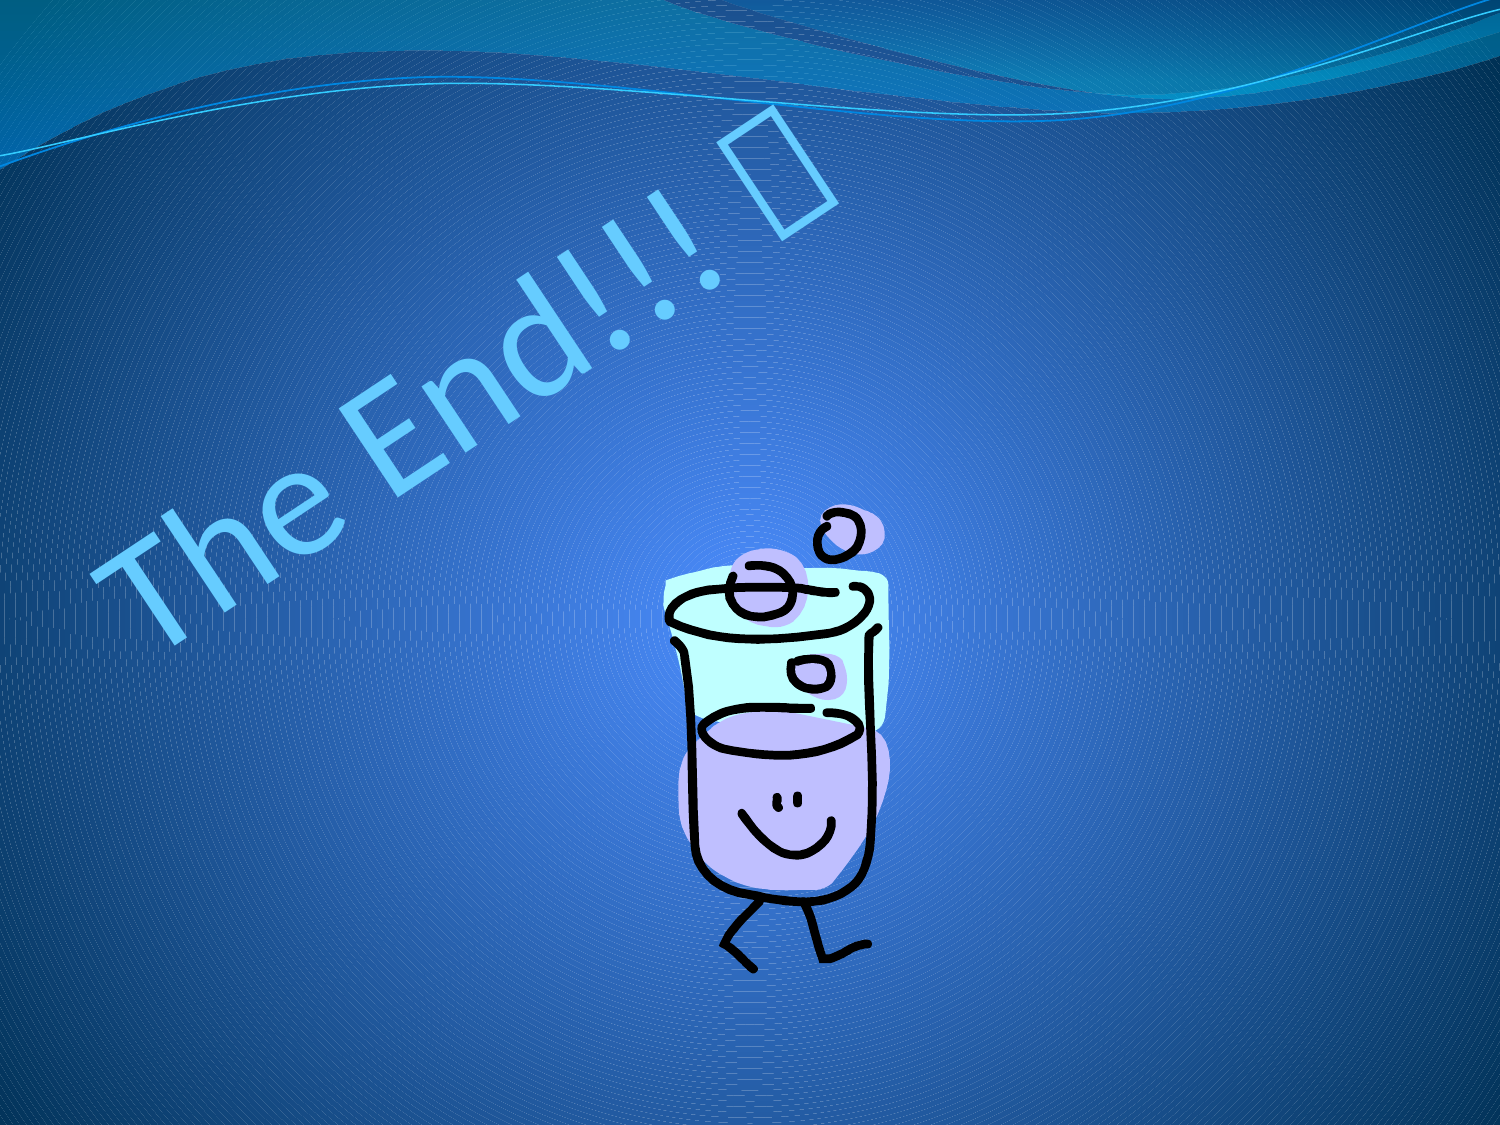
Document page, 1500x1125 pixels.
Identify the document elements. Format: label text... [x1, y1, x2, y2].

title The End!!!  [62, 37, 916, 693]
picture [662, 499, 895, 975]
